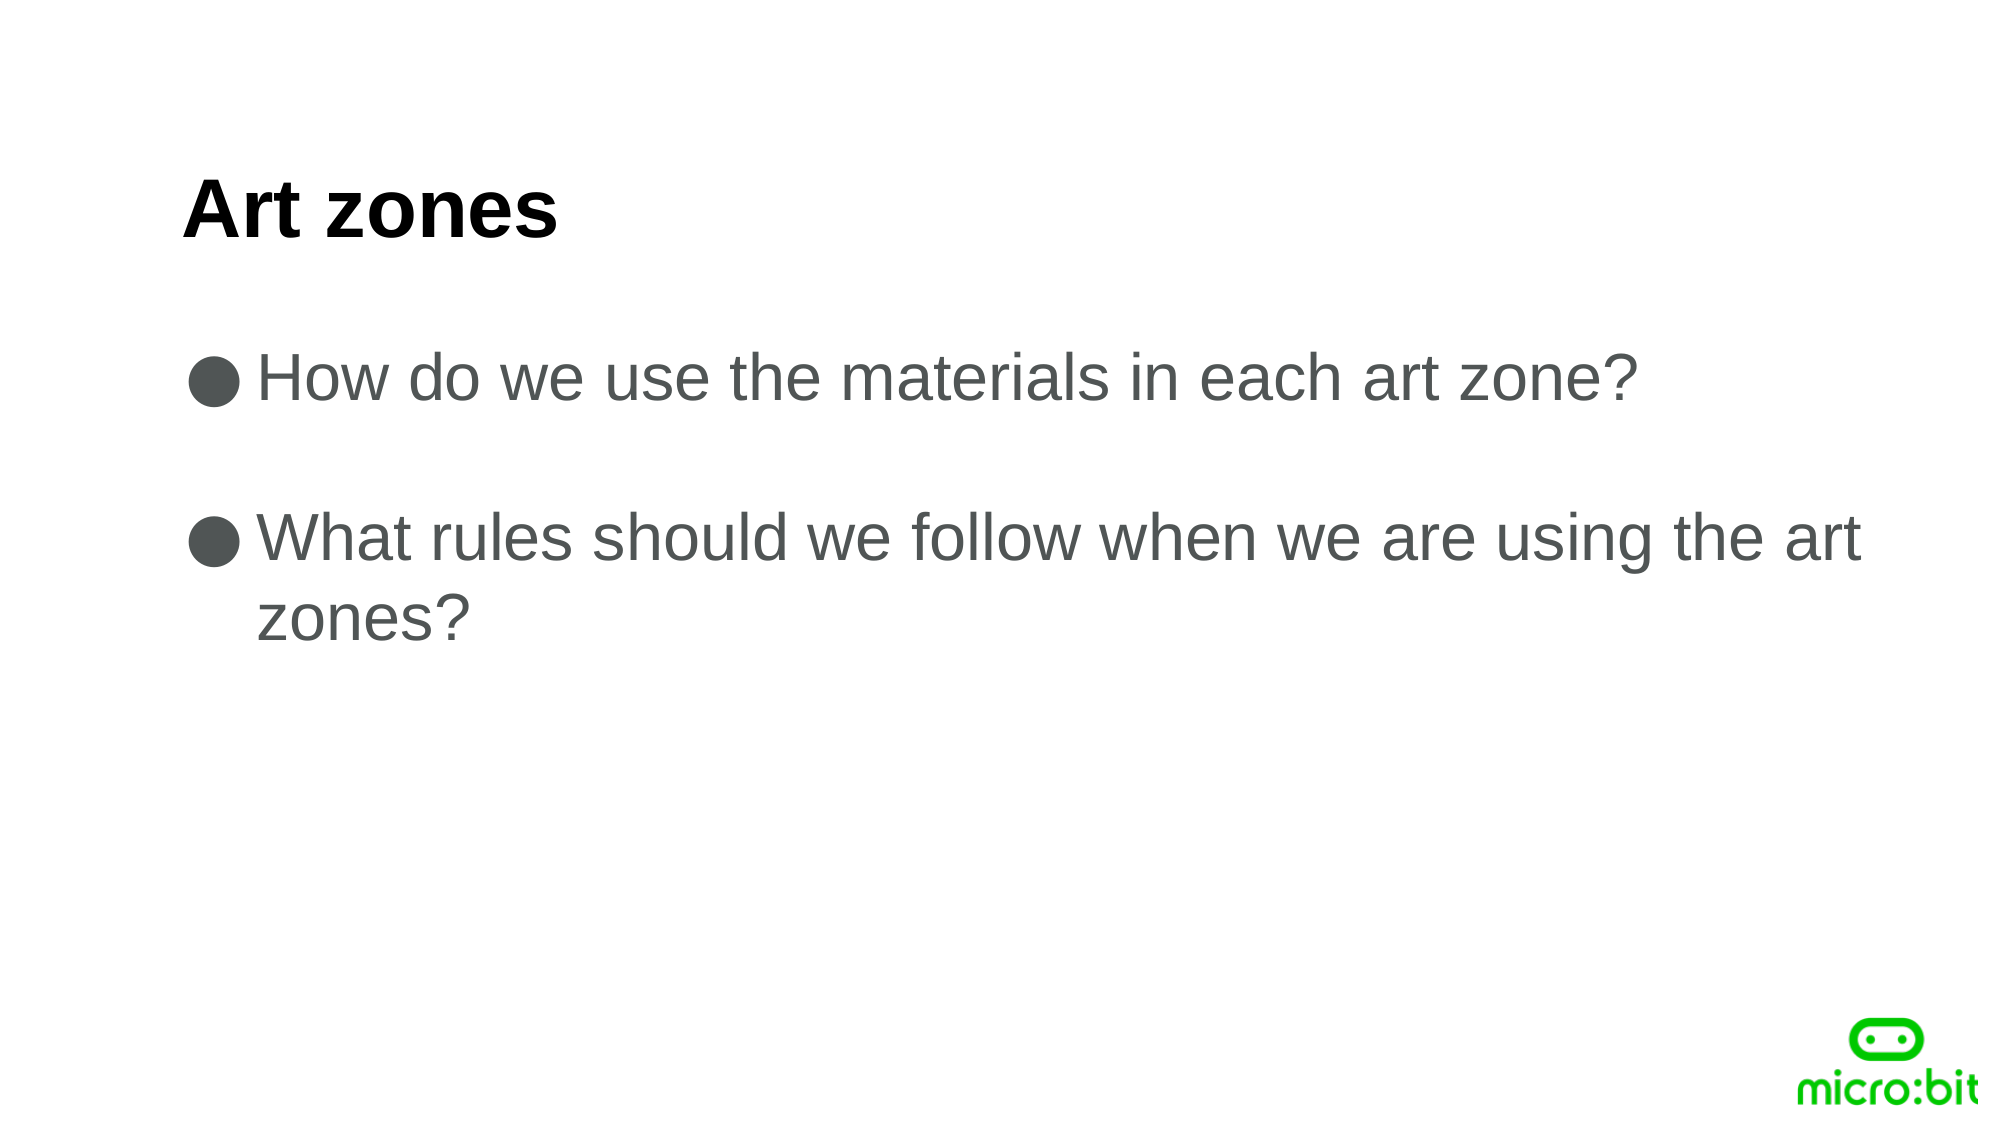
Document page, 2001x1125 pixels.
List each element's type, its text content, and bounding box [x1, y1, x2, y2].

picture [1797, 1017, 1978, 1106]
text_box Art zones How do we use the materials in each art zone? What rules should we follow when we are using the art zones? [166, 60, 1918, 884]
